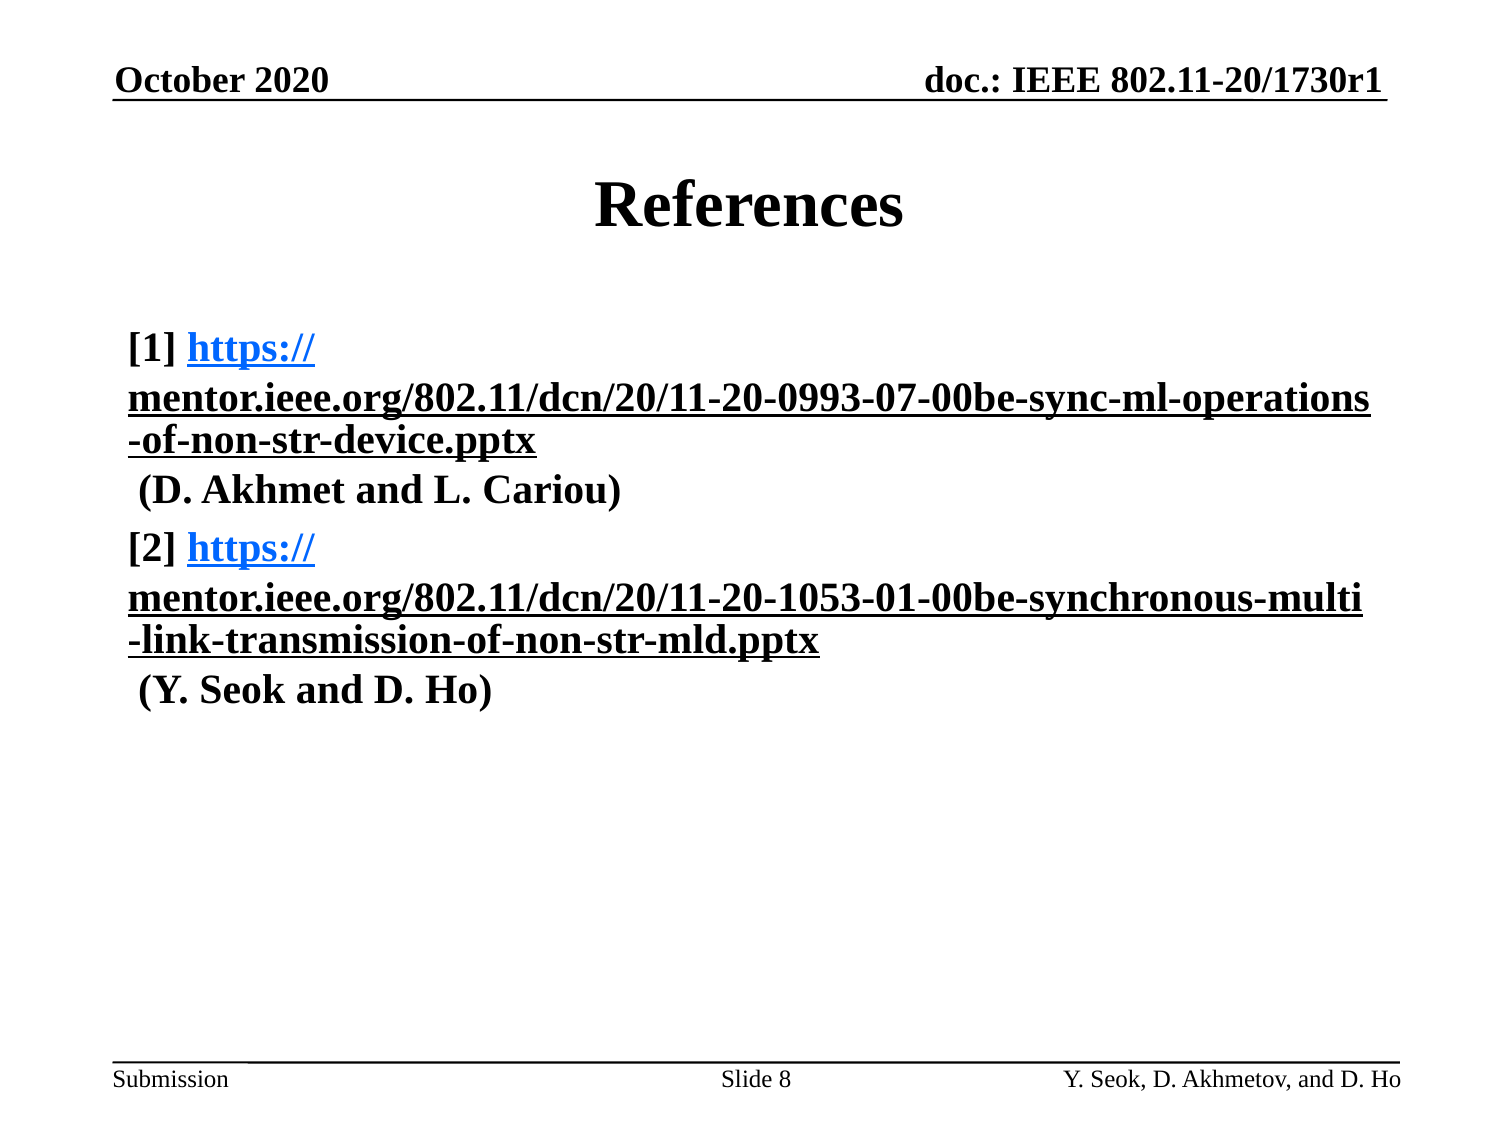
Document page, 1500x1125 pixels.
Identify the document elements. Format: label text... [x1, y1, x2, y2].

footer Y. Seok, D. Akhmetov, and D. Ho [1060, 1061, 1402, 1093]
slide_number Slide 8 [712, 1061, 800, 1093]
list [1] https://mentor.ieee.org/802.11/dcn/20/11-20-0993-07-00be-sync-ml-operations-of-non-str-device.pptx (D. Akhmet and L. Cariou) [2] https://mentor.ieee.org/802.11/dcn/20/11-20-1053-01-00be-synchronous-multi-link-transmission-of-non-str-mld.pptx (Y. Seok and D. Ho) [112, 312, 1388, 988]
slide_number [114, 54, 332, 101]
title References [0, 112, 1500, 288]
